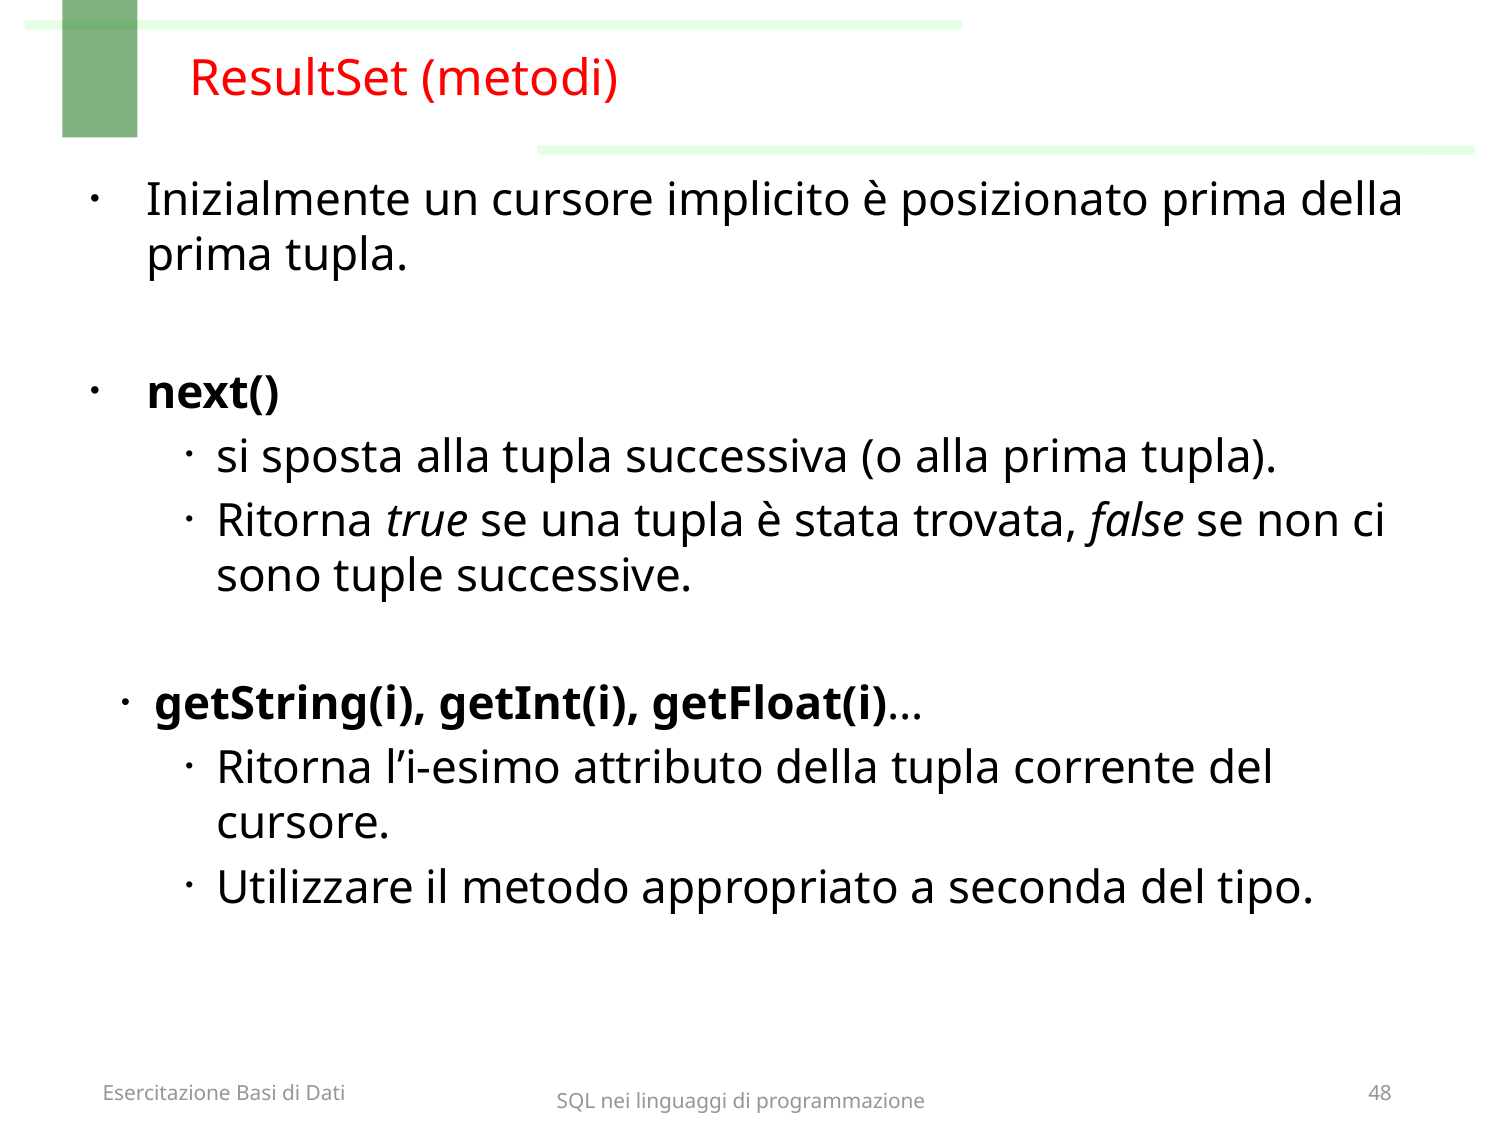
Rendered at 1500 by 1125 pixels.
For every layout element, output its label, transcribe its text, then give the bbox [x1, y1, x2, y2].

list Inizialmente un cursore implicito è posizionato prima della prima tupla. next() si sposta alla tupla successiva (o alla prima tupla). Ritorna true se una tupla è stata trovata, false se non ci sono tuple successive. getString(i), getInt(i), getFloat(i)… Ritorna l’i-esimo attributo della tupla corrente del cursore. Utilizzare il metodo appropriato a seconda del tipo. [75, 162, 1425, 1063]
title ResultSet (metodi) [174, 24, 1425, 125]
footer SQL nei linguaggi di programmazione [425, 1082, 1057, 1120]
